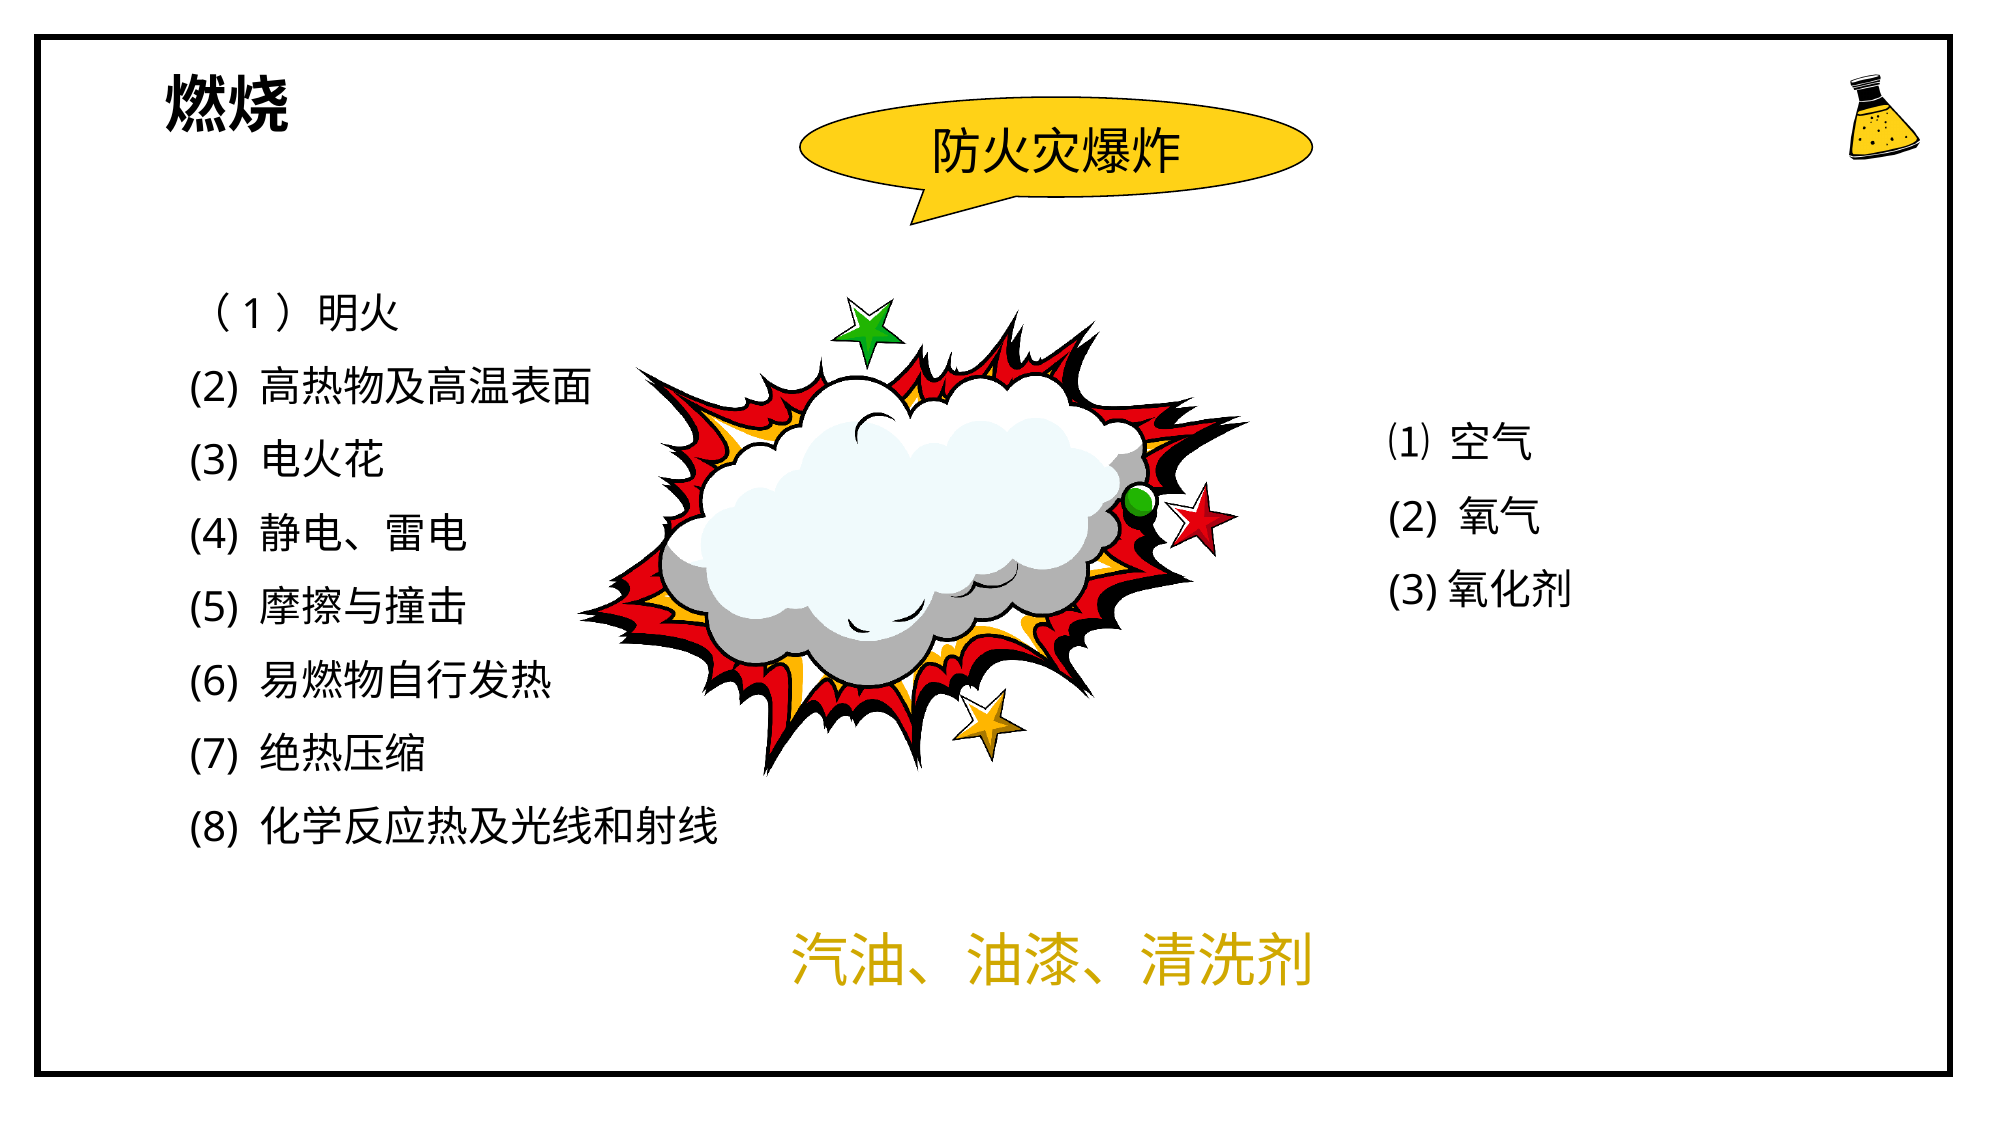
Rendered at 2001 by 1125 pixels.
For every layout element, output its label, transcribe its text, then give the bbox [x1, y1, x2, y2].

text_box 防火灾爆炸 [799, 97, 1313, 225]
text_box [775, 810, 1426, 1083]
text_box （1）明火 (2) 高热物及高温表面 (3) 电火花 (4) 静电、雷电 (5) 摩擦与撞击 (6) 易燃物自行发热 (7) 绝热压缩 (8) 化学反应热及光线和射线 [174, 264, 825, 725]
picture [574, 296, 1250, 777]
text_box 汽油、油漆、清洗剂 [775, 894, 1363, 1049]
text_box 燃烧 [149, 58, 975, 148]
picture [1849, 74, 1920, 160]
text_box ⑴ 空气 (2) 氧气 (3)氧化剂 [1373, 393, 1729, 595]
